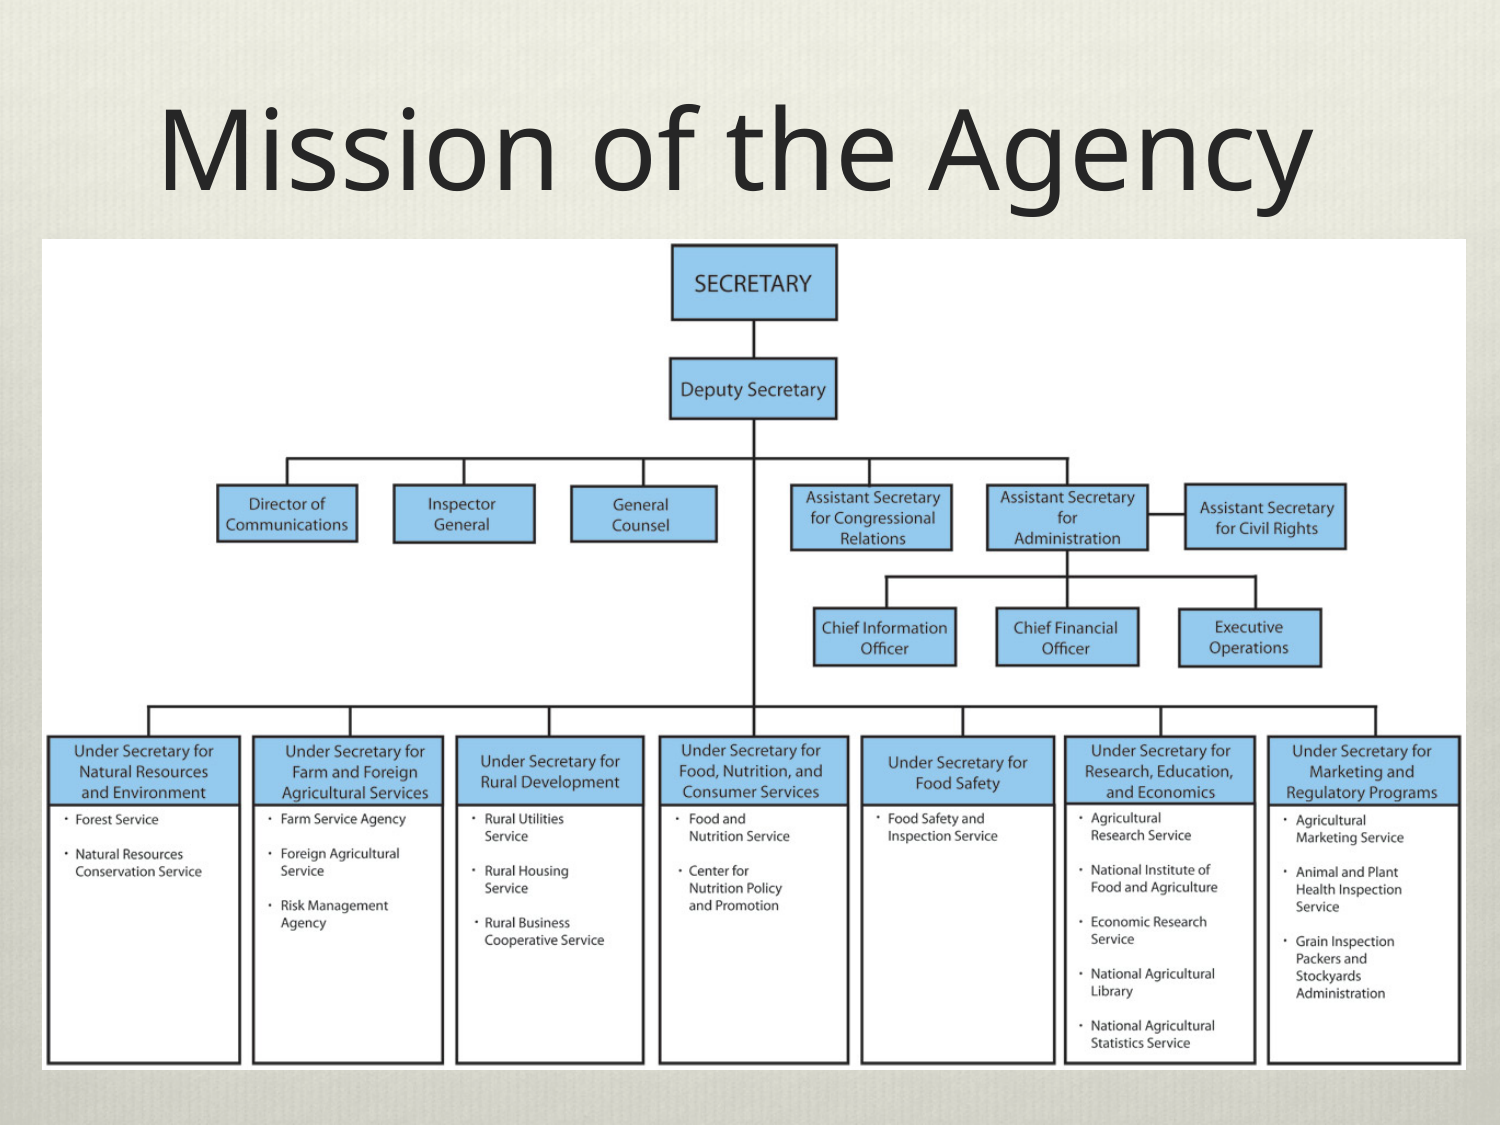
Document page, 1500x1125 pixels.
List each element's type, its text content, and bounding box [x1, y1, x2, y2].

title Mission of the Agency [119, 51, 1381, 238]
picture [40, 238, 1467, 1071]
